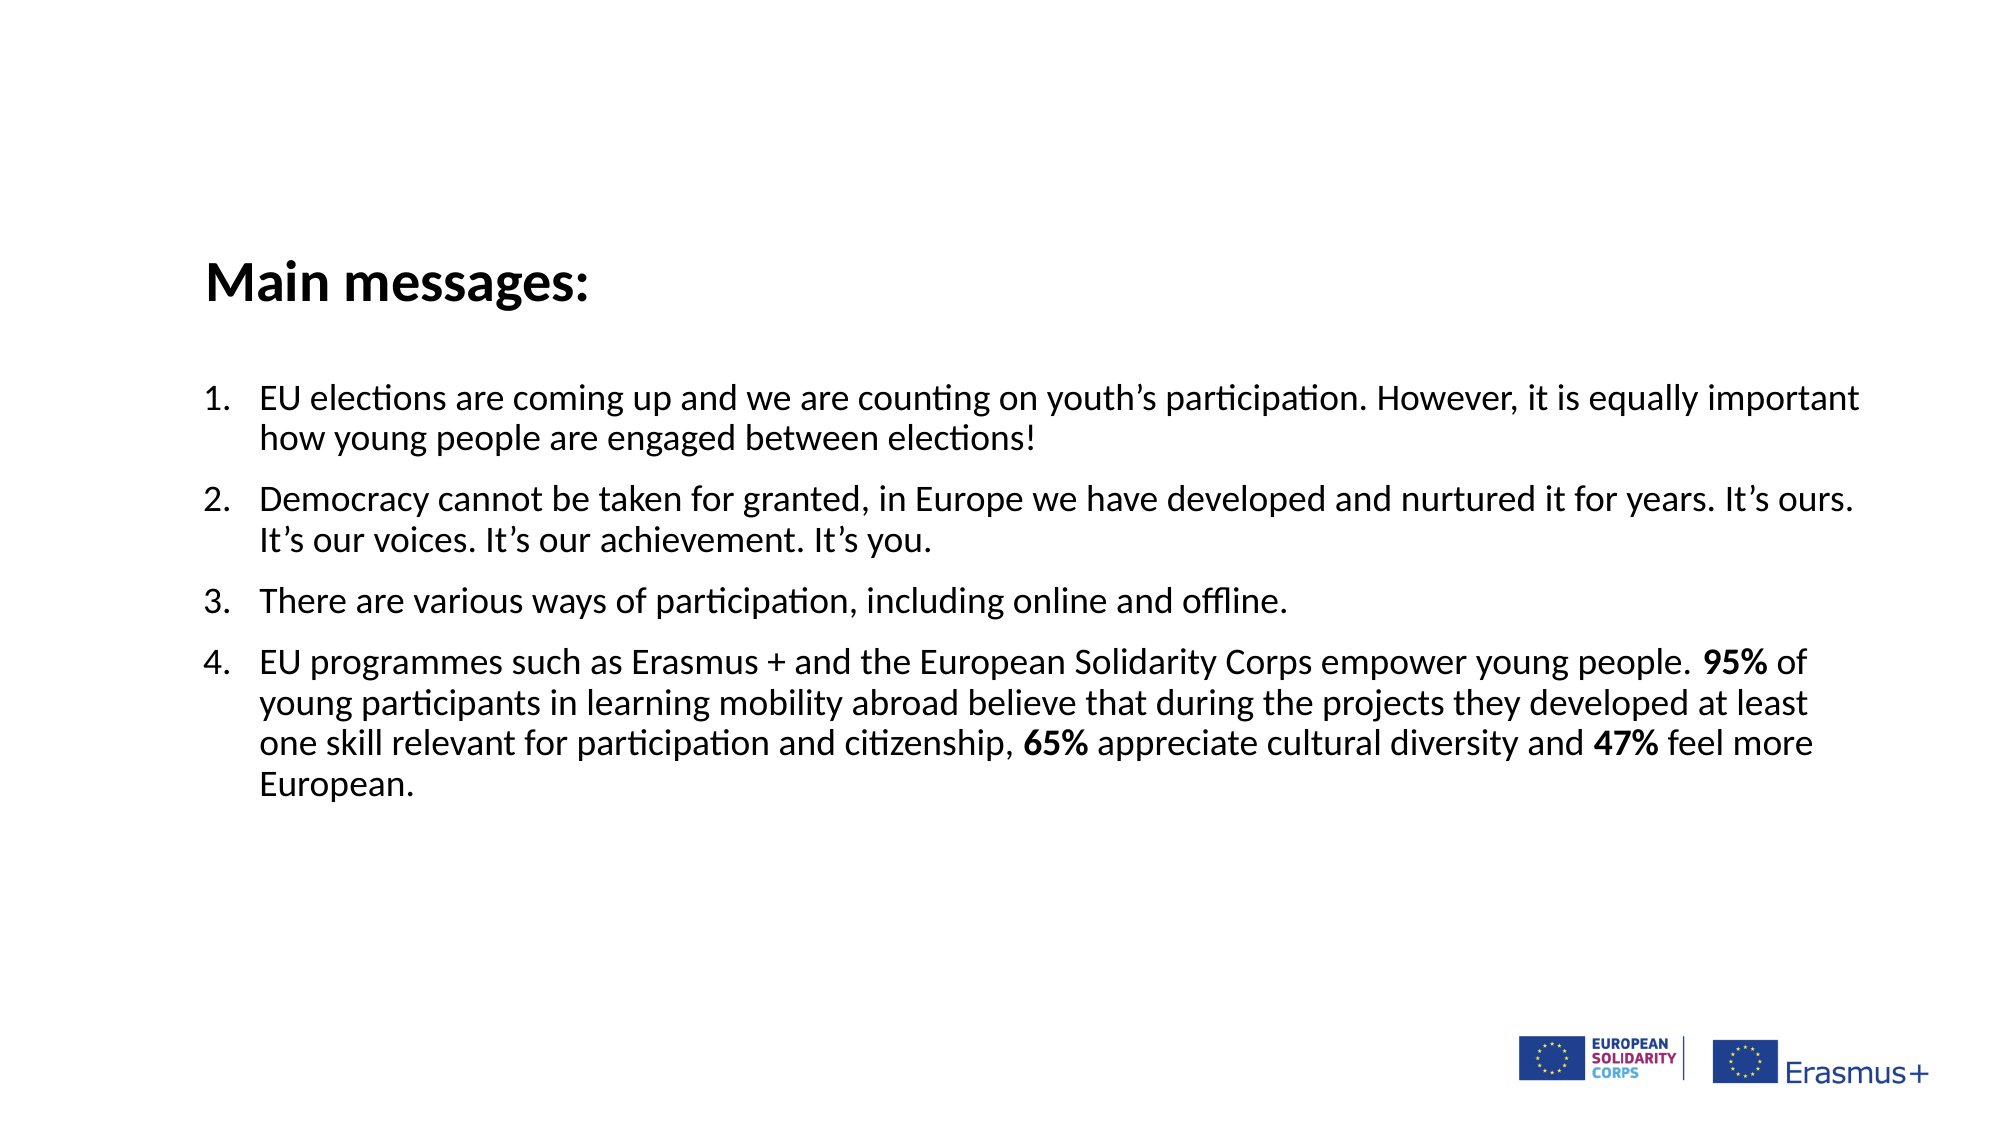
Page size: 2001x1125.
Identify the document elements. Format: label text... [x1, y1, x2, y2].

text_box Main messages: [190, 235, 607, 320]
text_box EU elections are coming up and we are counting on youth’s participation. However, it is equally important how young people are engaged between elections! Democracy cannot be taken for granted, in Europe we have developed and nurtured it for years. It’s ours. It’s our voices. It’s our achievement. It’s you. There are various ways of participation, including online and offline. EU programmes such as Erasmus + and the European Solidarity Corps empower young people. 95% of young participants in learning mobility abroad believe that during the projects they developed at least one skill relevant for participation and citizenship, 65% appreciate cultural diversity and 47% feel more European. [188, 370, 1892, 1025]
picture [1497, 1014, 1943, 1096]
